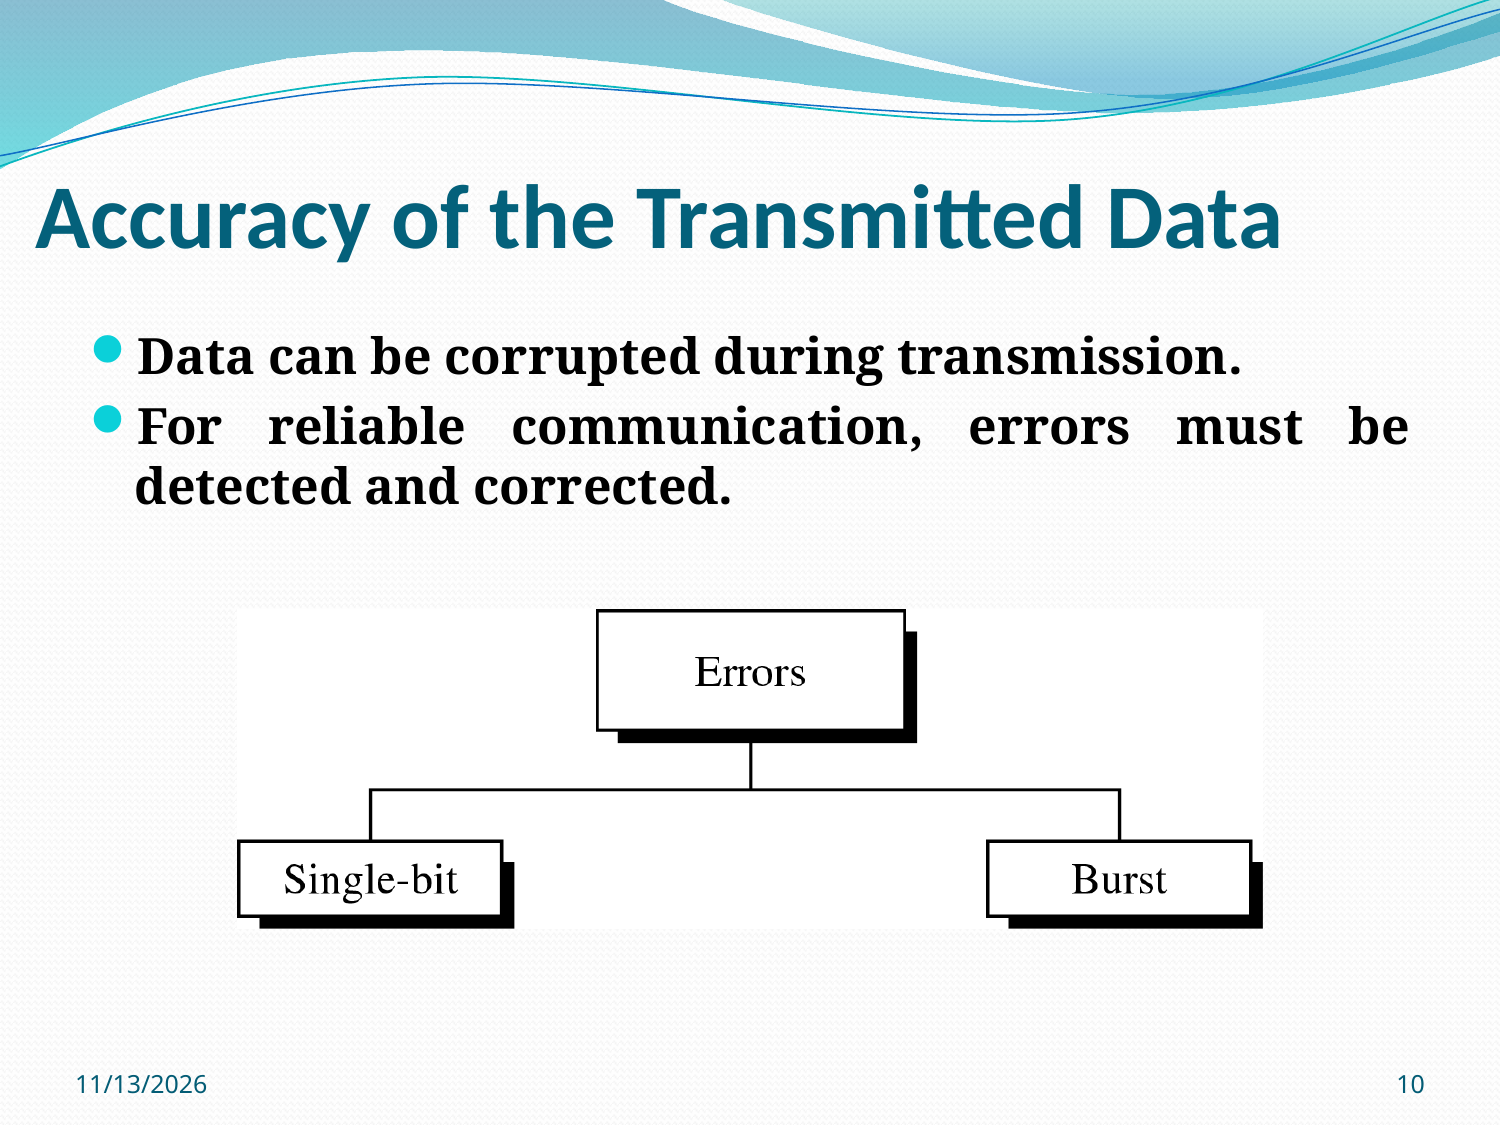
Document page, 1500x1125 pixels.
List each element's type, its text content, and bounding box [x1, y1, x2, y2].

picture [237, 609, 1263, 929]
title Accuracy of the Transmitted Data [35, 79, 1465, 267]
list Data can be corrupted during transmission. For reliable communication, errors must be detected and corrected. [75, 317, 1425, 1038]
title Parity Check [230, 610, 1270, 941]
slide_number 10 [1299, 1042, 1425, 1103]
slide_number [75, 1042, 425, 1103]
